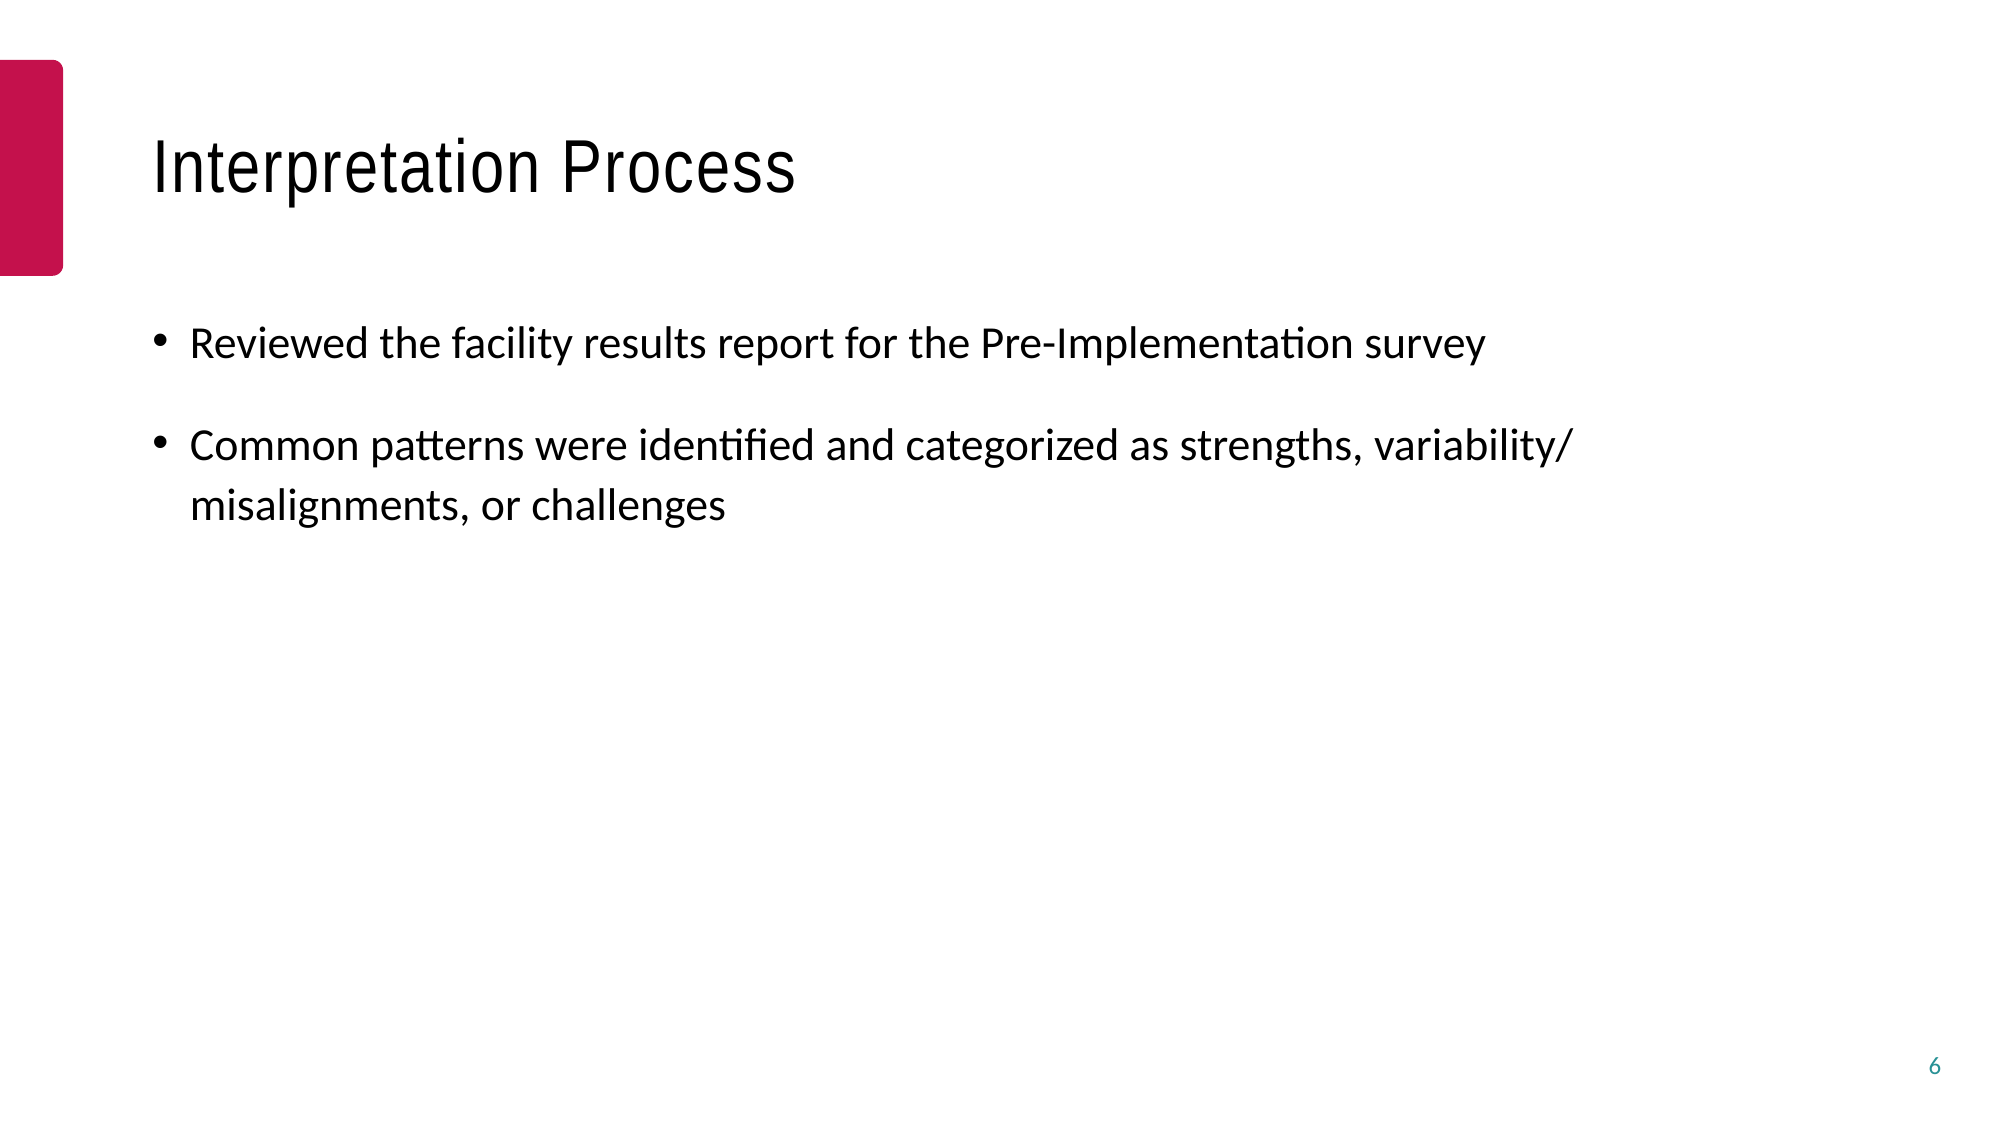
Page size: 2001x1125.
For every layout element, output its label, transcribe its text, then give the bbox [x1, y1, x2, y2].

list Reviewed the facility results report for the Pre-Implementation survey Common patterns were identified and categorized as strengths, variability/ misalignments, or challenges [137, 299, 1863, 597]
slide_number 6 [1840, 1035, 1957, 1096]
title Interpretation Process [137, 59, 1863, 278]
